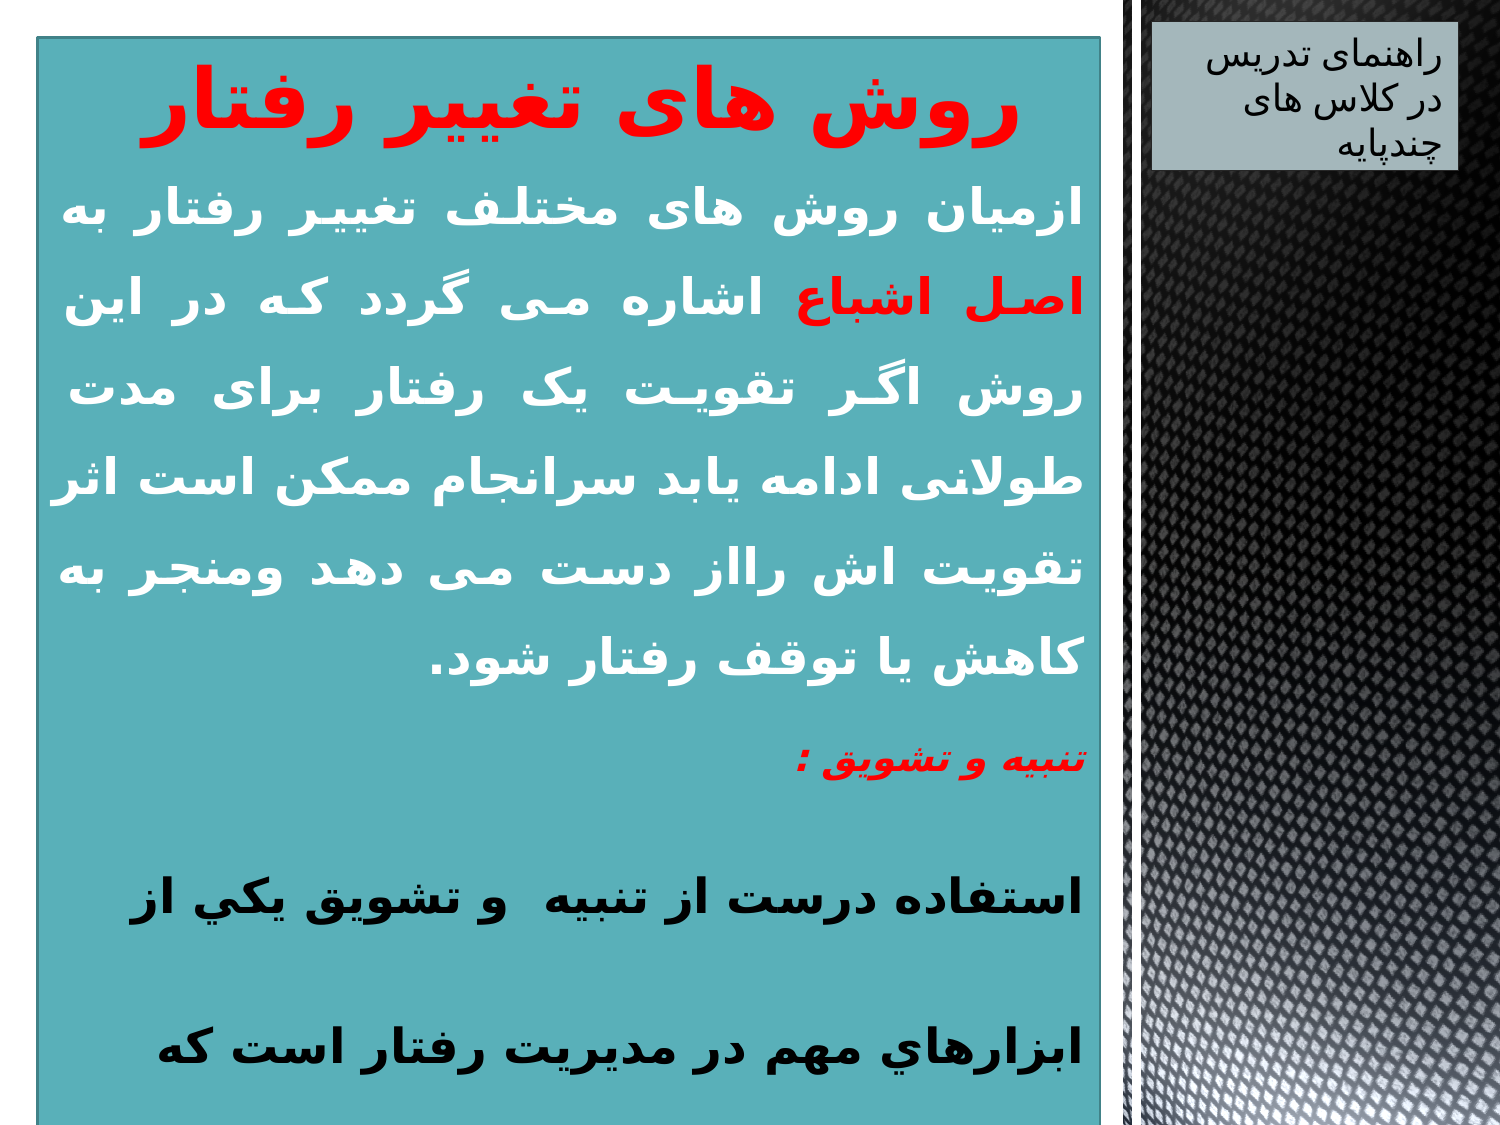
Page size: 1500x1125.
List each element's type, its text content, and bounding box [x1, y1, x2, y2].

text_box [75, 801, 1075, 1027]
text_box راهنمای تدریس در کلاس های چندپایه [1151, 21, 1459, 171]
picture [1123, 0, 1500, 1125]
text_box روش های تغییر رفتار ازمیان روش های مختلف تغییر رفتار به اصل اشباع اشاره می گردد که در این روش اگر تقویت یک رفتار برای مدت طولانی ادامه یابد سرانجام ممکن است اثر تقویت اش رااز دست می دهد ومنجر به کاهش یا توقف رفتار شود. تنبیه و تشويق : استفاده درست از تنبيه و تشويق يكي از ابزارهاي مهم در مديريت رفتار است كه چگونگي استفاده مناسب آن ها به مهارت معلم بستگي دارد. مهمترين نكته كه بايد در اين جا يادآور شد اين است كه تنبيه موجب تغيير رفتار نمي شود. [36, 36, 1101, 1125]
